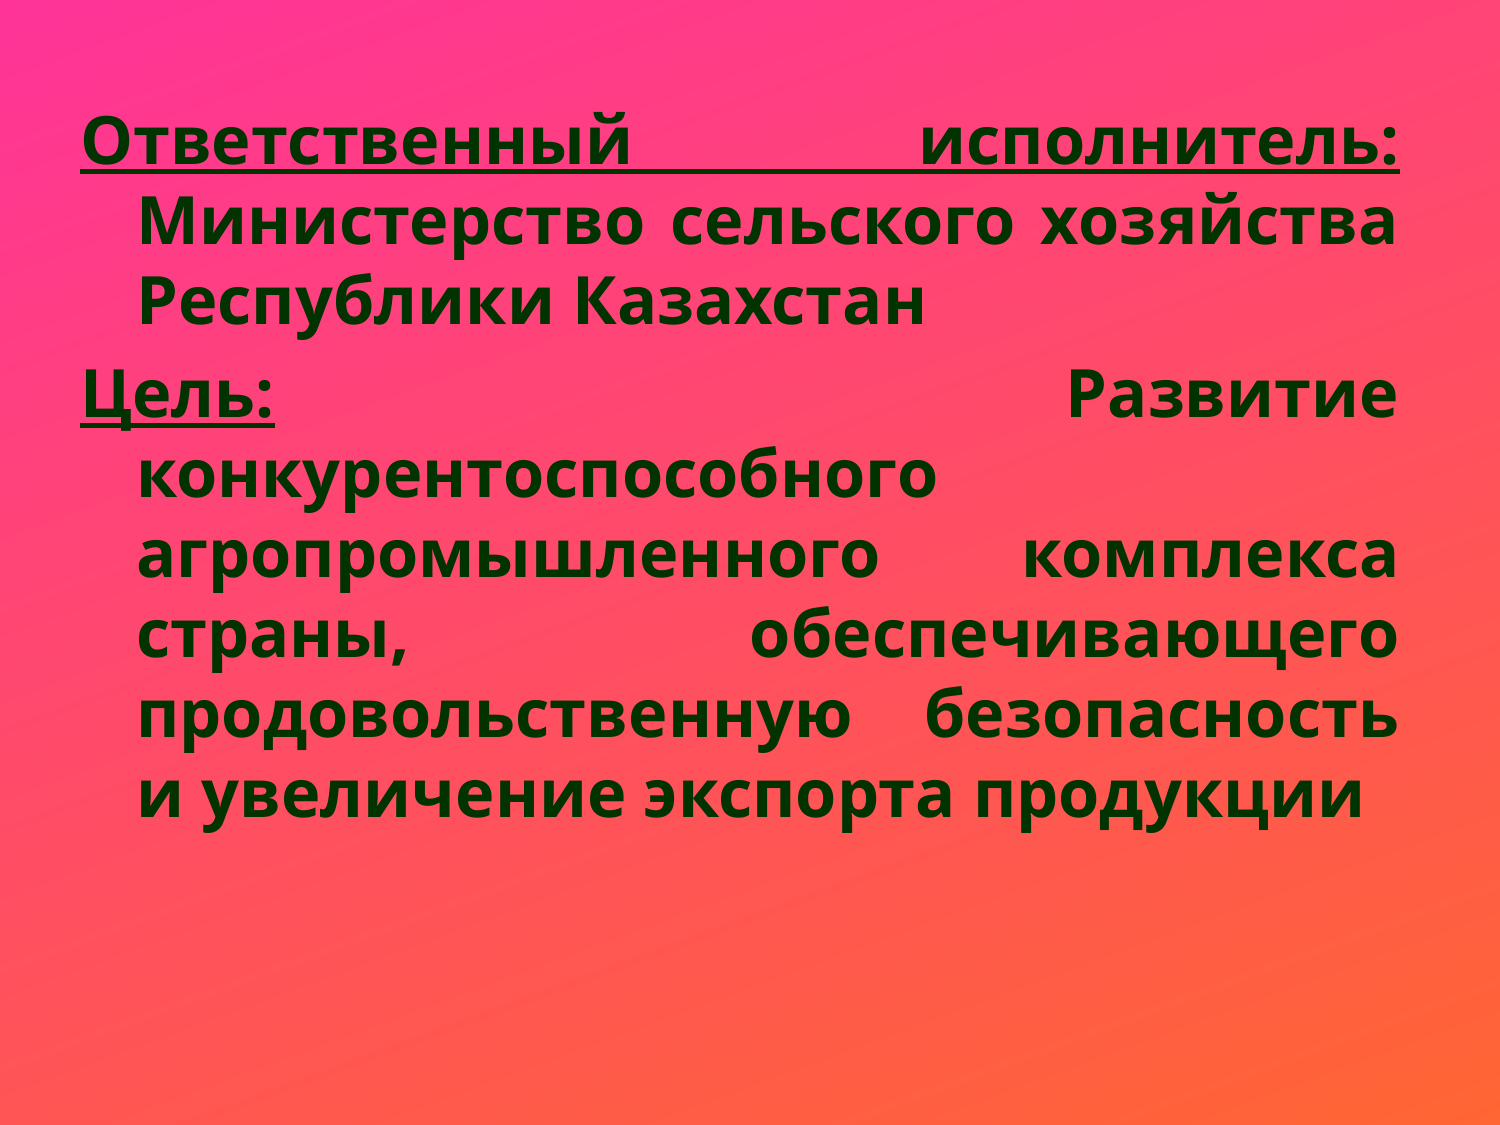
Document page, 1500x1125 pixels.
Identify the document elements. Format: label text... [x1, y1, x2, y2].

list Ответственный исполнитель: Министерство сельского хозяйства Республики Казахстан Цель: Развитие конкурентоспособного агропромышленного комплекса страны, обеспечивающего продовольственную безопасность и увеличение экспорта продукции [64, 90, 1415, 978]
